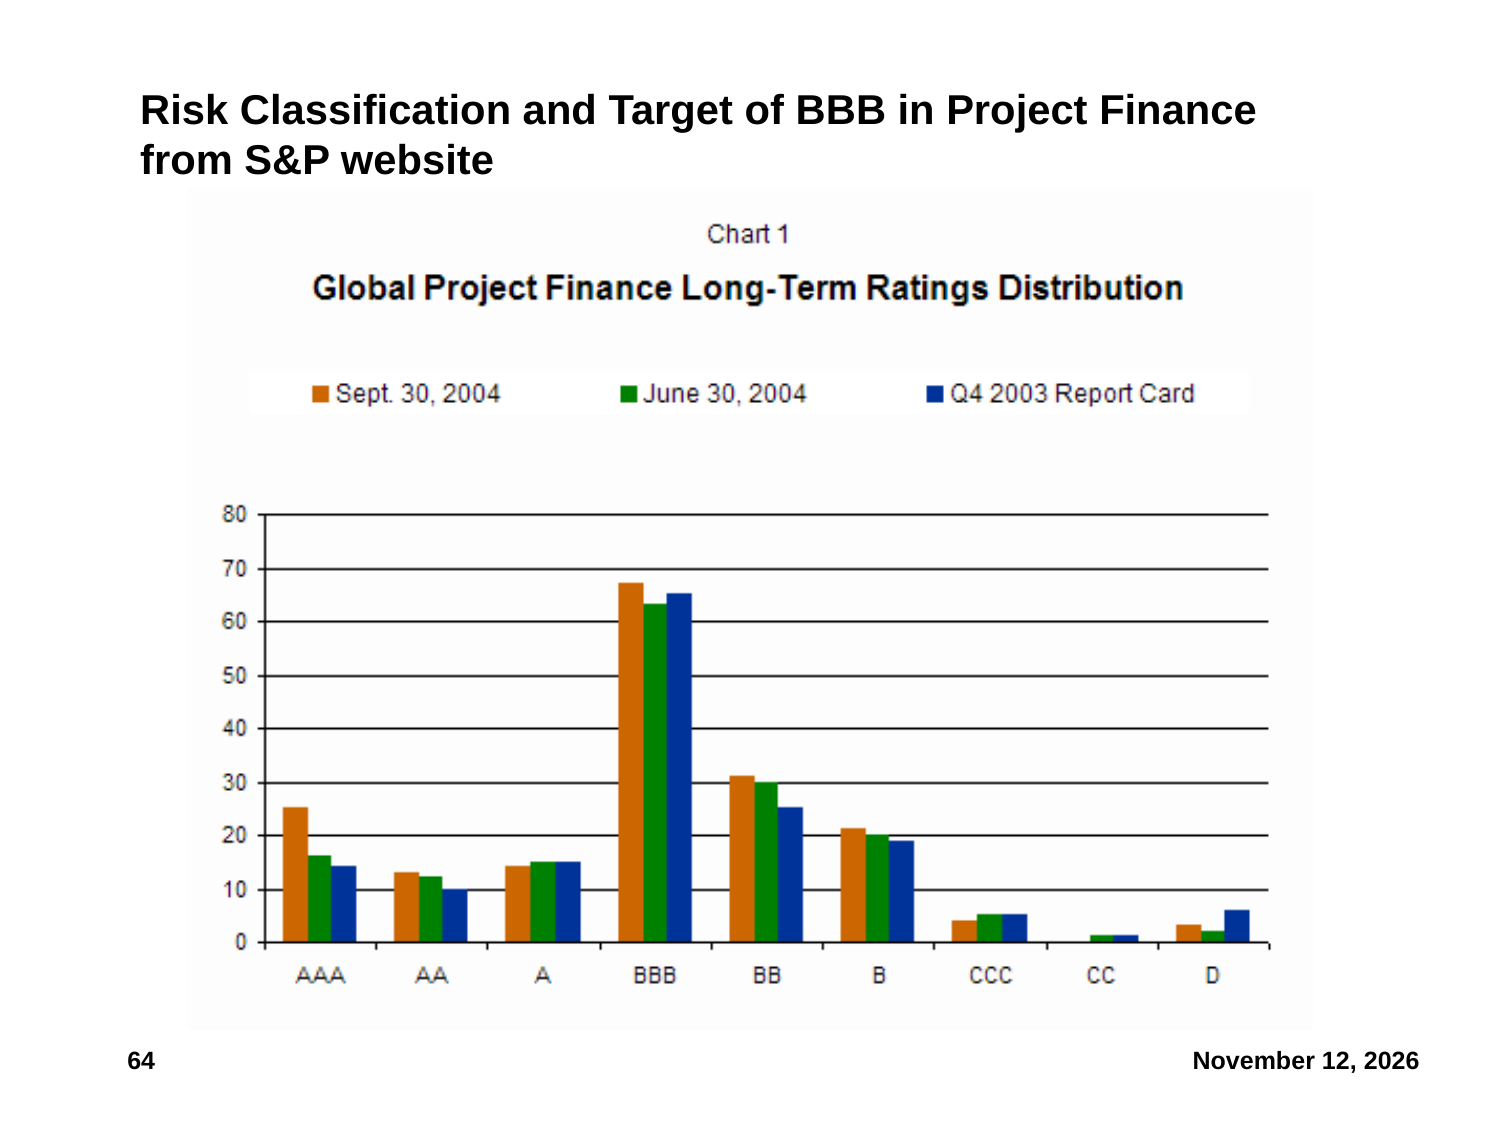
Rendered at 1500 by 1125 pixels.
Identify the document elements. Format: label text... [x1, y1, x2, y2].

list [187, 187, 1313, 1030]
title Risk Classification and Target of BBB in Project Finance from S&P website [124, 74, 1376, 226]
